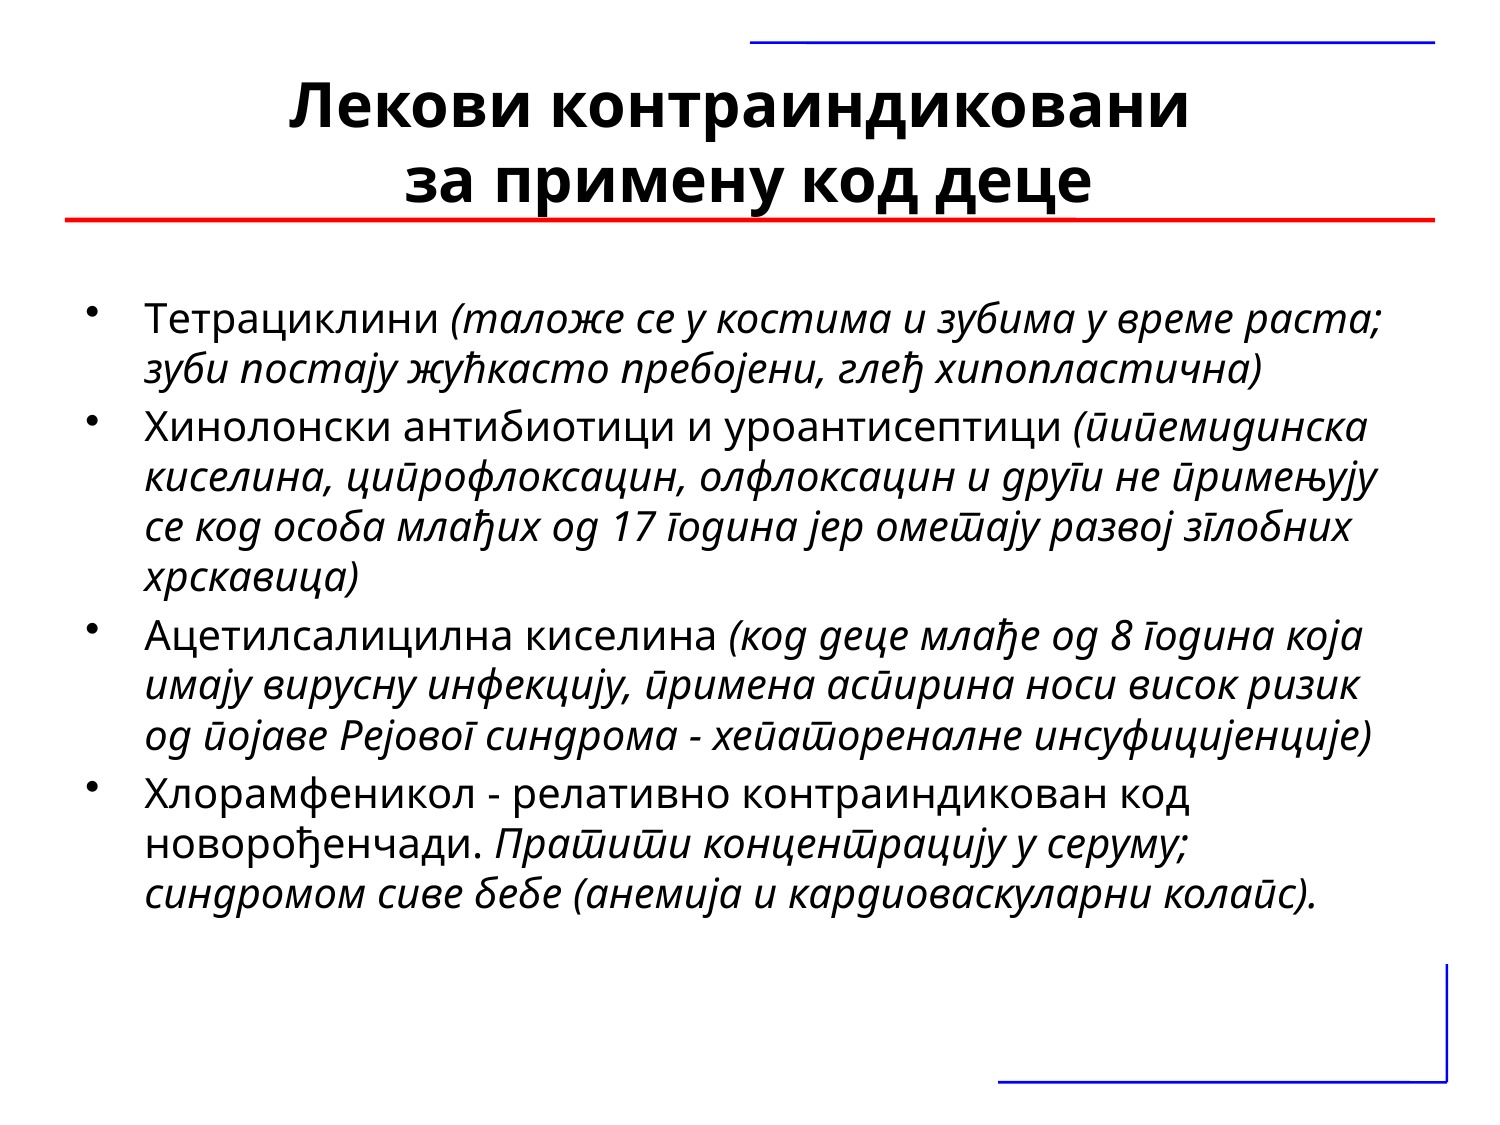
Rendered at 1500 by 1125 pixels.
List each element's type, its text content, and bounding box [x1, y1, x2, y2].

list Tетрациклини (таложе се у костима и зубима у време раста; зуби постају жућкасто пребојени, глеђ хипопластична) Хинолонски антибиотици и уроантисептици (пипемидинска киселина, ципрофлоксацин, олфлоксацин и други не примењују се код особа млађих од 17 година јер ометају развој зглобних хрскавица) Ацетилсалицилна киселина (код деце млађе од 8 година која имају вирусну инфекцију, примена аспирина носи висок ризик од појаве Рејовог синдрома - хепатореналне инсуфицијенције) Хлорамфеникол - релативно контраиндикован код новорођенчади. Пратити концентрацију у серуму; синдромом сиве бебе (анемија и кардиоваскуларни колапс). [70, 283, 1430, 1009]
title Лекови контраиндиковани за примену код деце [74, 19, 1424, 223]
